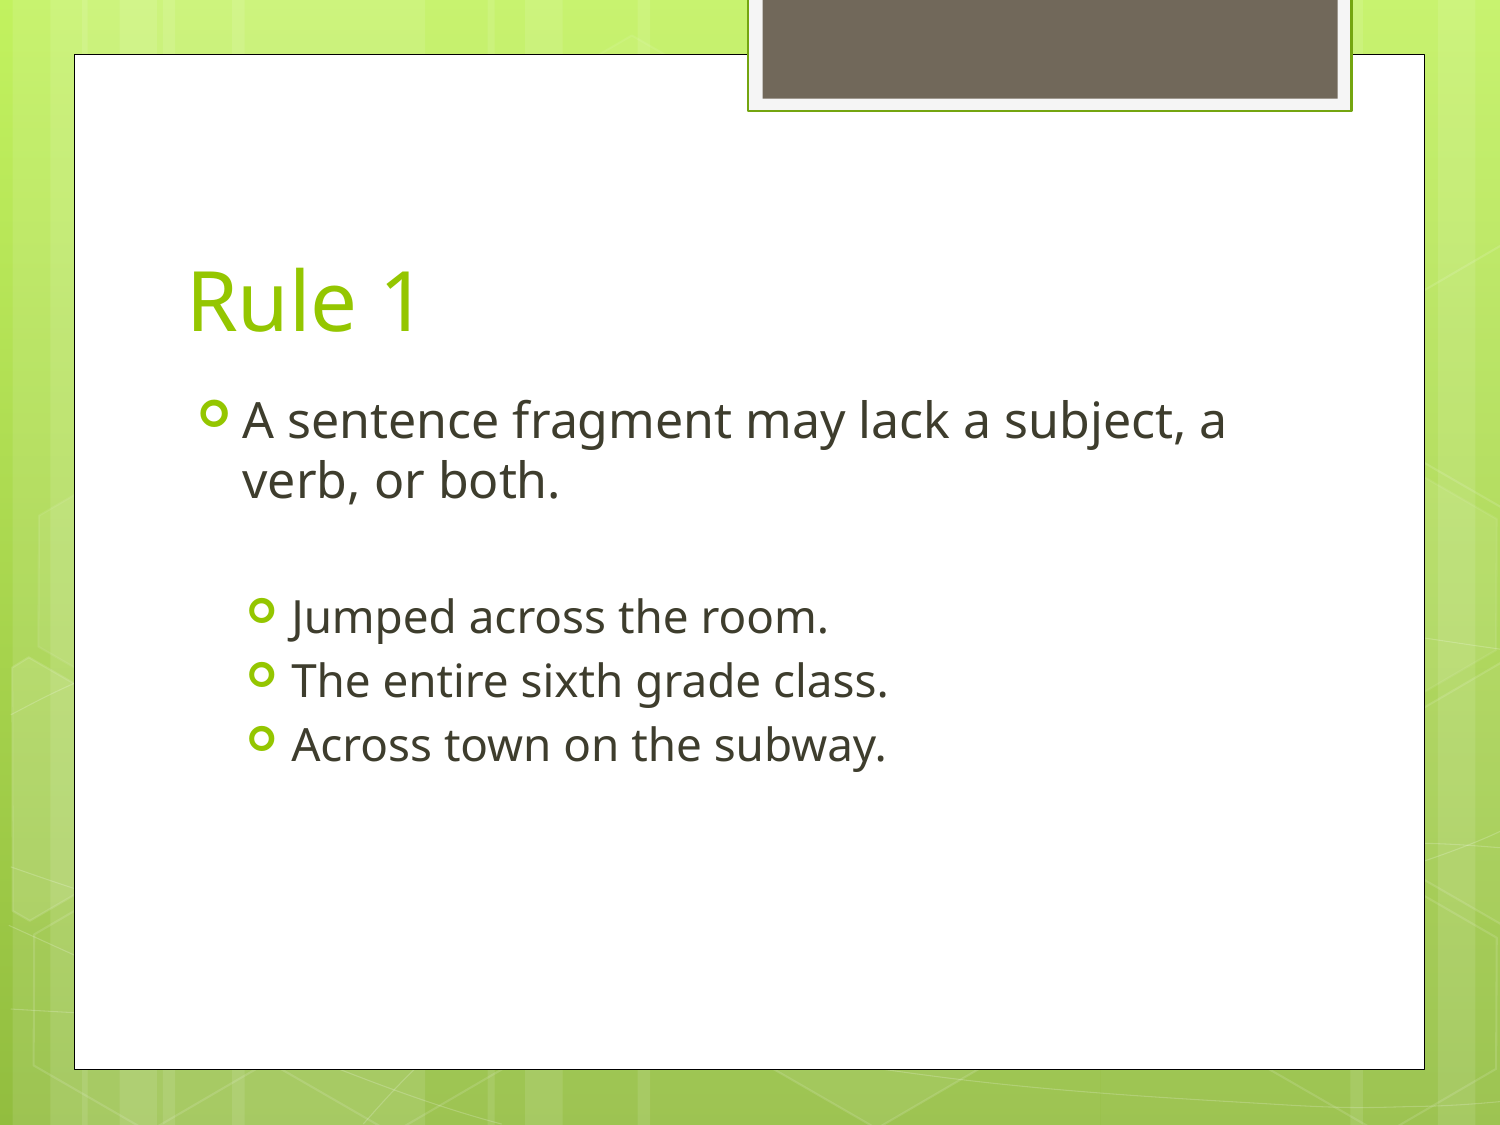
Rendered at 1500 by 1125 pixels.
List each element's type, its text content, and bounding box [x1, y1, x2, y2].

title Rule 1 [171, 168, 1324, 357]
list A sentence fragment may lack a subject, a verb, or both. Jumped across the room. The entire sixth grade class. Across town on the subway. [171, 381, 1283, 957]
